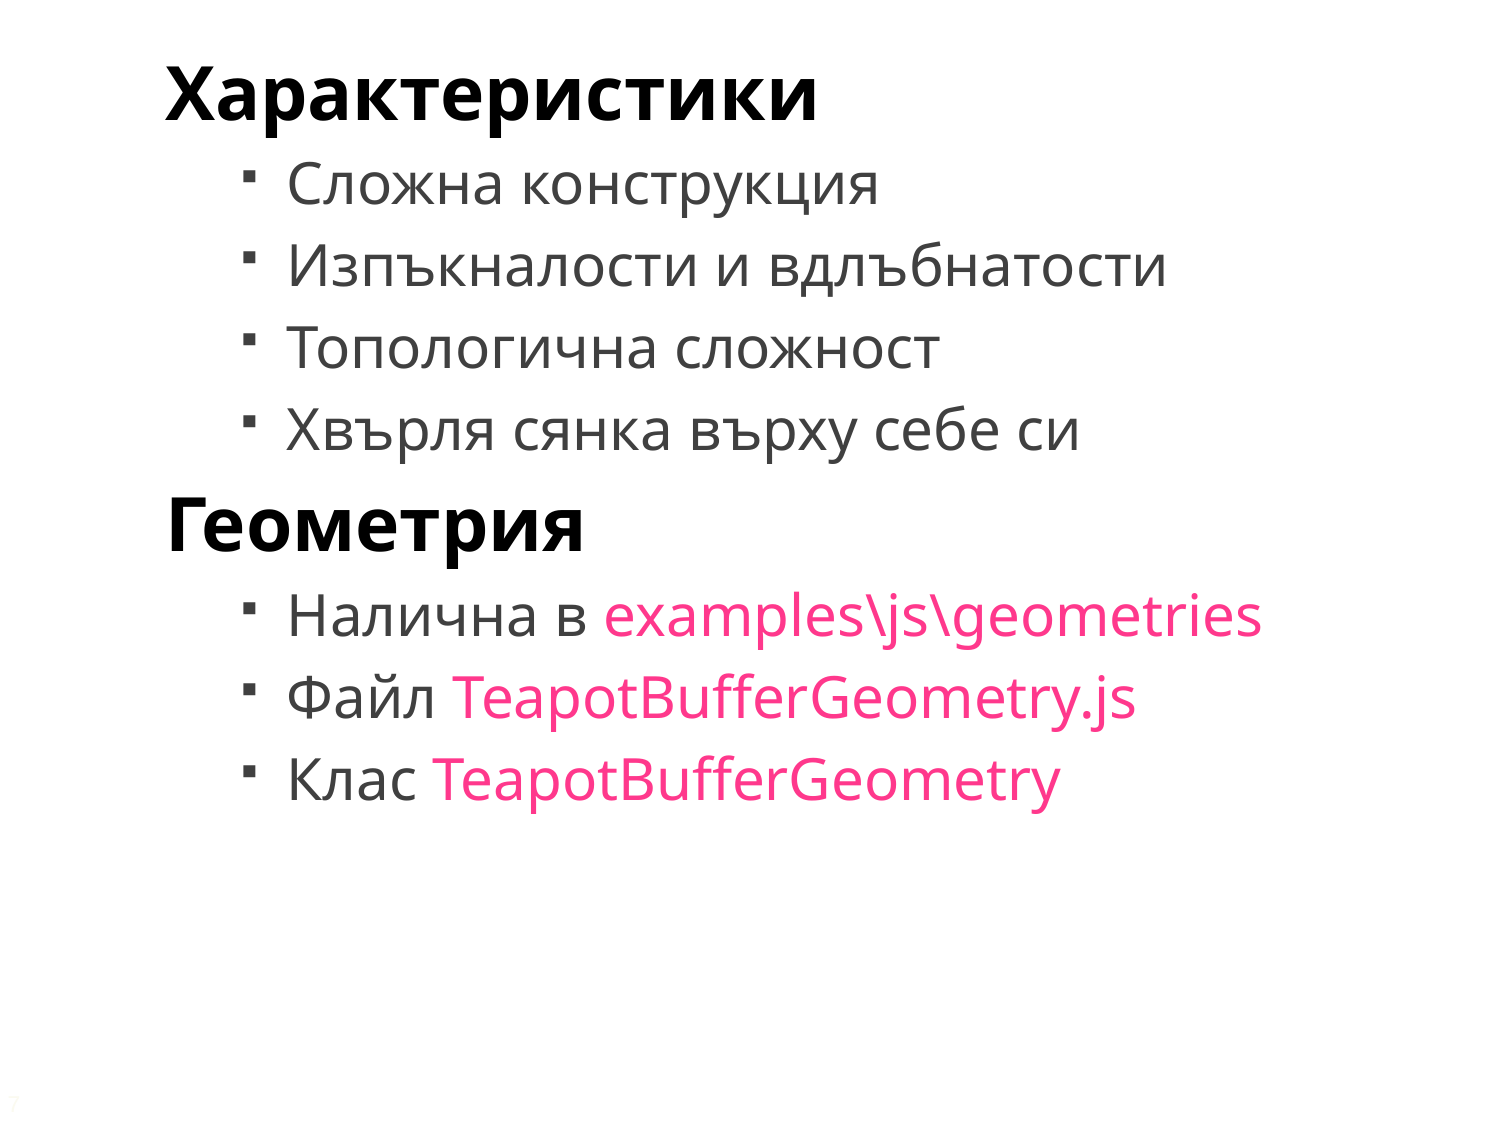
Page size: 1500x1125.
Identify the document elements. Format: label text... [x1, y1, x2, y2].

list Характеристики Сложна конструкция Изпъкналости и вдлъбнатости Топологична сложност Хвърля сянка върху себе си Геометрия Налична в examples\js\geometries Файл TeapotBufferGeometry.js Клас TeapotBufferGeometry [150, 37, 1488, 1113]
